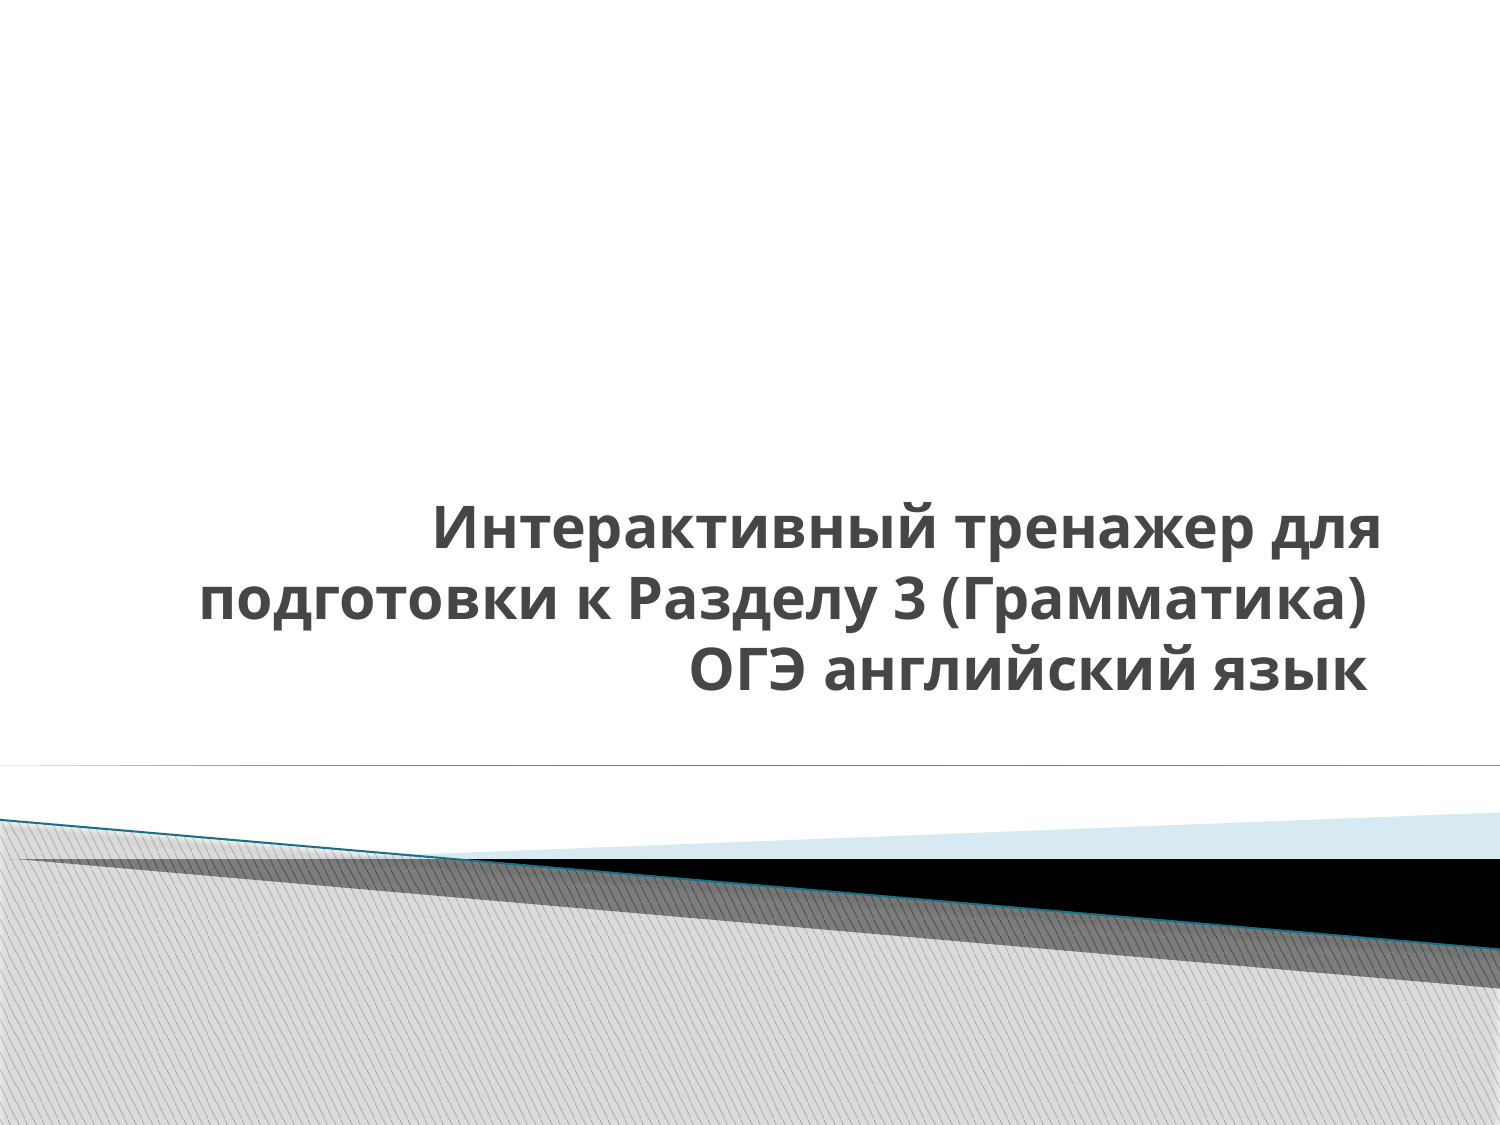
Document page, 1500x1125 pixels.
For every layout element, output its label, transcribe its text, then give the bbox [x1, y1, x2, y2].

title Интерактивный тренажер для подготовки к Разделу 3 (Грамматика) ОГЭ английский язык [76, 479, 1399, 780]
picture [5, 859, 1500, 989]
